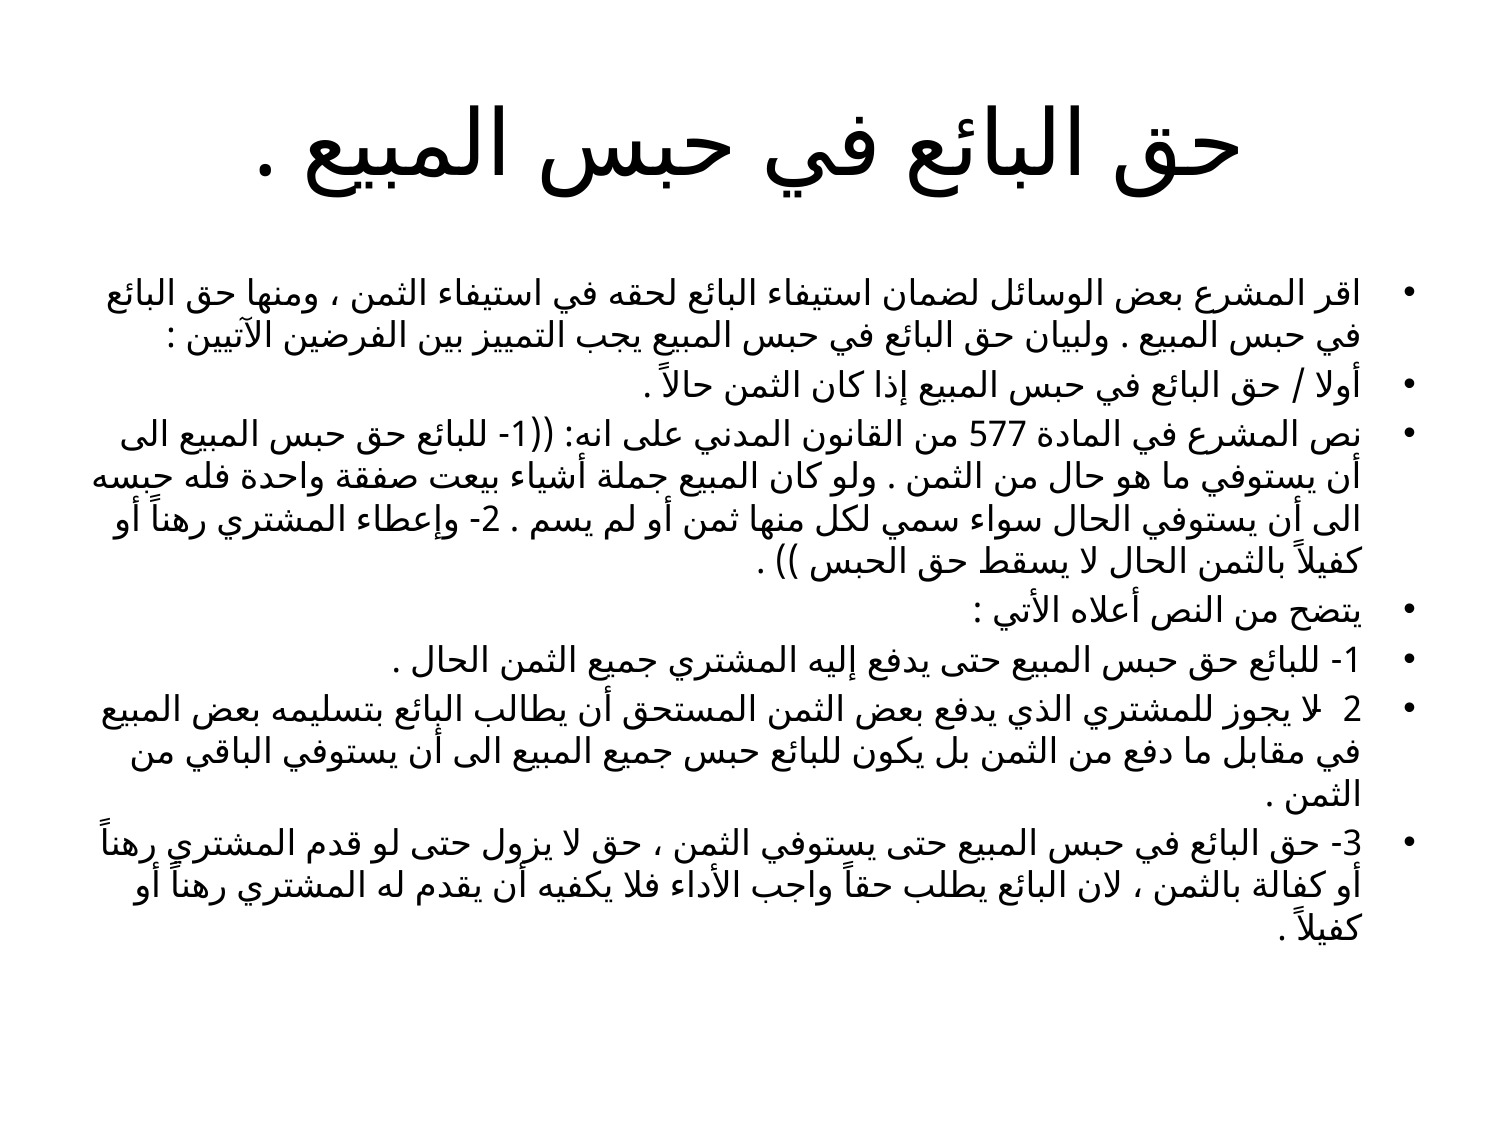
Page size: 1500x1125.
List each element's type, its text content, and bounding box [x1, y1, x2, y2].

list اقر المشرع بعض الوسائل لضمان استيفاء البائع لحقه في استيفاء الثمن ، ومنها حق البائع في حبس المبيع . ولبيان حق البائع في حبس المبيع يجب التمييز بين الفرضين الآتيين : أولا / حق البائع في حبس المبيع إذا كان الثمن حالاً . نص المشرع في المادة 577 من القانون المدني على انه: ((1- للبائع حق حبس المبيع الى أن يستوفي ما هو حال من الثمن . ولو كان المبيع جملة أشياء بيعت صفقة واحدة فله حبسه الى أن يستوفي الحال سواء سمي لكل منها ثمن أو لم يسم . 2- وإعطاء المشتري رهناً أو كفيلاً بالثمن الحال لا يسقط حق الحبس )) . يتضح من النص أعلاه الأتي : 1- للبائع حق حبس المبيع حتى يدفع إليه المشتري جميع الثمن الحال . 2- لا يجوز للمشتري الذي يدفع بعض الثمن المستحق أن يطالب البائع بتسليمه بعض المبيع في مقابل ما دفع من الثمن بل يكون للبائع حبس جميع المبيع الى أن يستوفي الباقي من الثمن . 3- حق البائع في حبس المبيع حتى يستوفي الثمن ، حق لا يزول حتى لو قدم المشتري رهناً أو كفالة بالثمن ، لان البائع يطلب حقاً واجب الأداء فلا يكفيه أن يقدم له المشتري رهناً أو كفيلاً . [75, 262, 1425, 1005]
title حق البائع في حبس المبيع . [75, 45, 1425, 233]
